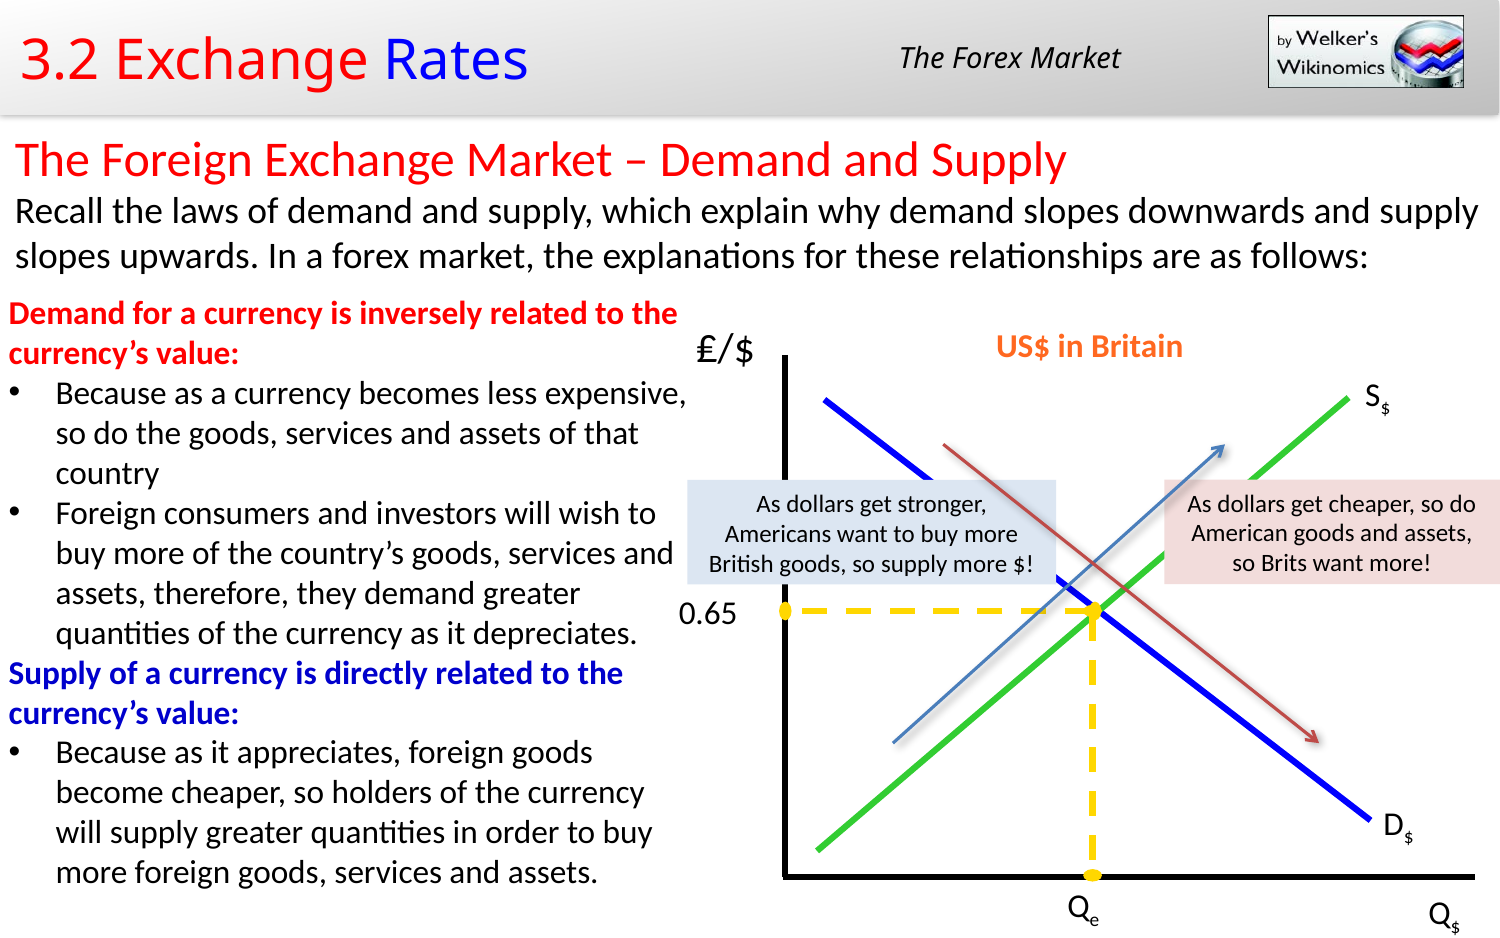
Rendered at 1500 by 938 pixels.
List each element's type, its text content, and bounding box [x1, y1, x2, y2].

text_box The Forex Market [750, 32, 1270, 81]
picture [1268, 15, 1464, 88]
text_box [663, 312, 1500, 938]
text_box The Foreign Exchange Market – Demand and Supply Recall the laws of demand and supply, which explain why demand slopes downwards and supply slopes upwards. In a forex market, the explanations for these relationships are as follows: [0, 118, 1500, 284]
text_box Demand for a currency is inversely related to the currency’s value: Because as a currency becomes less expensive, so do the goods, services and assets of that country Foreign consumers and investors will wish to buy more of the country’s goods, services and assets, therefore, they demand greater quantities of the currency as it depreciates. Supply of a currency is directly related to the currency’s value: Because as it appreciates, foreign goods become cheaper, so holders of the currency will supply greater quantities in order to buy more foreign goods, services and assets. [0, 285, 704, 897]
